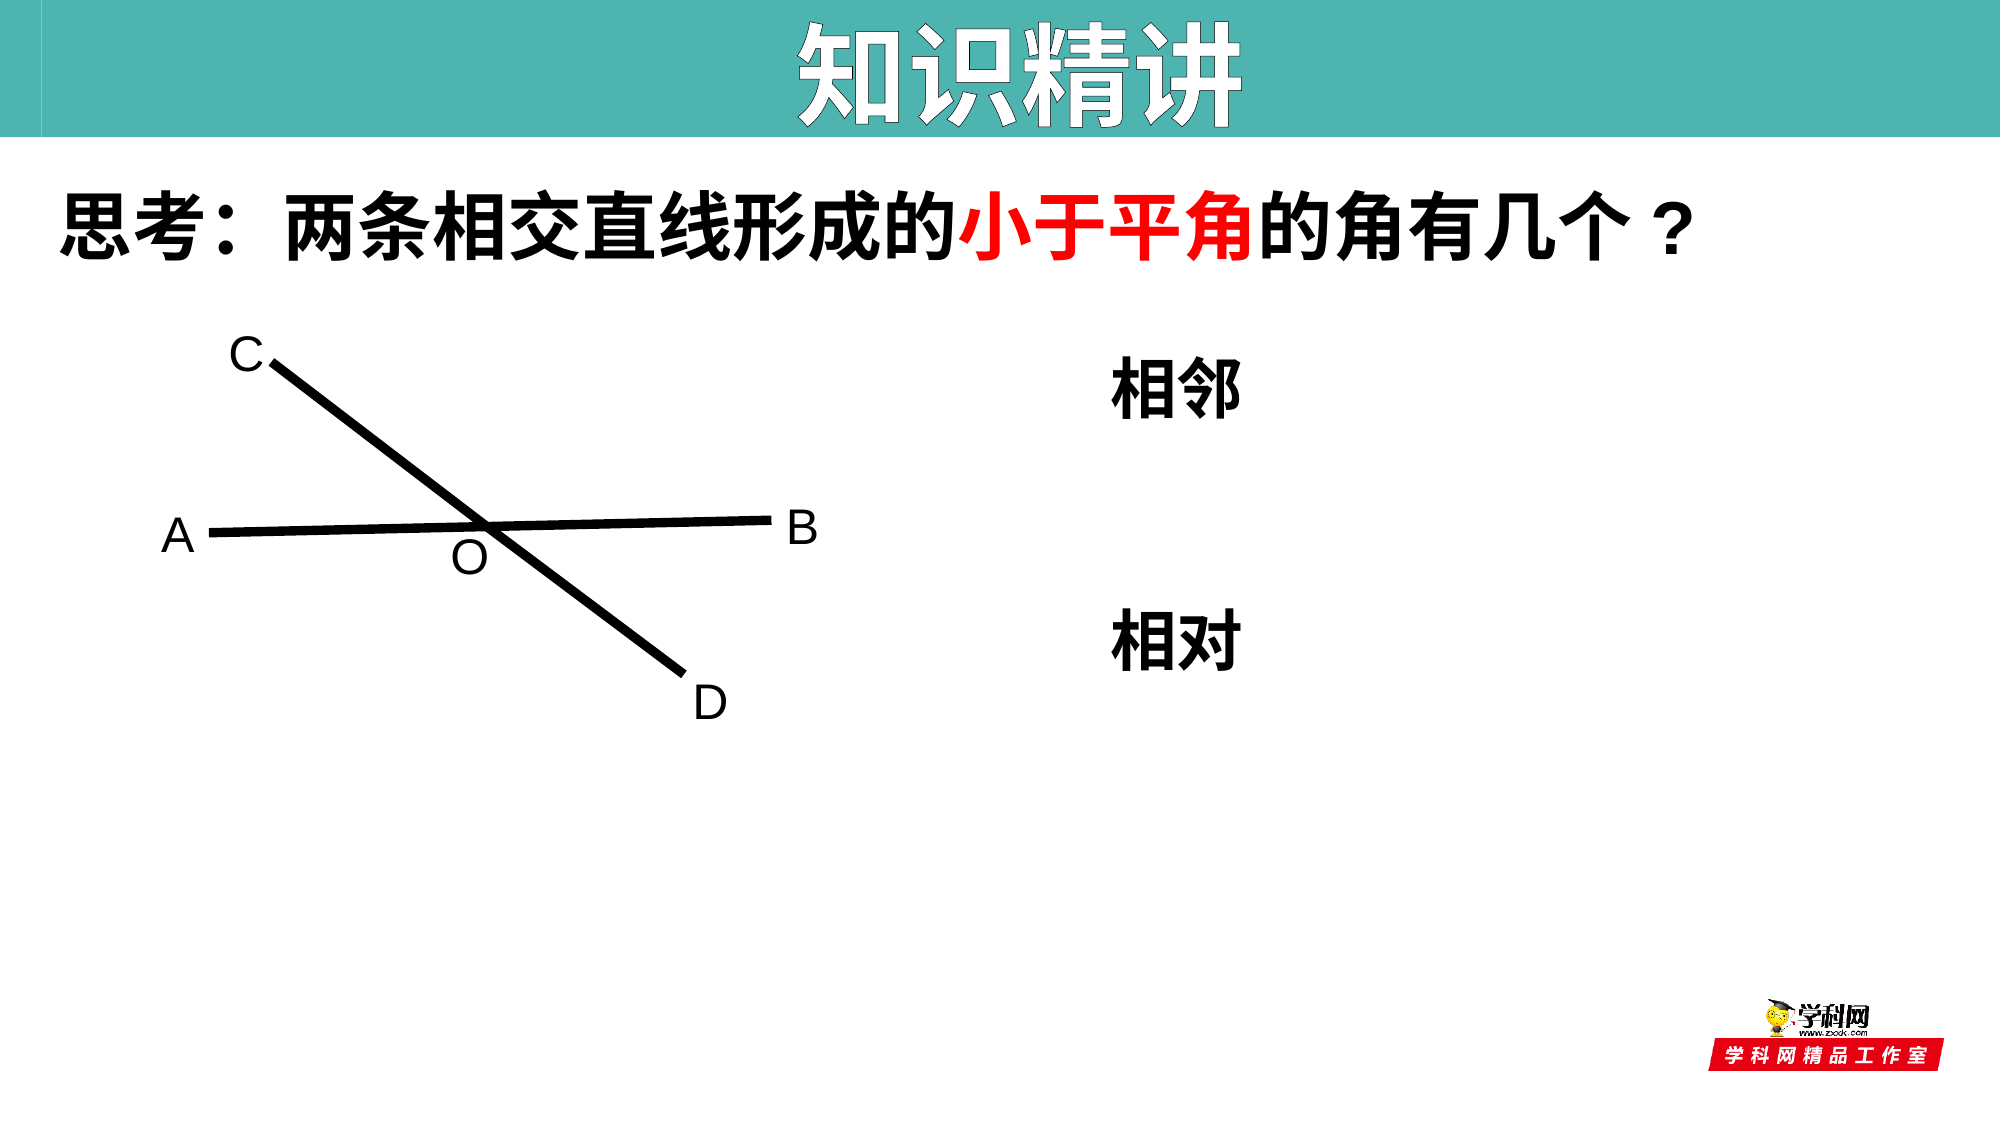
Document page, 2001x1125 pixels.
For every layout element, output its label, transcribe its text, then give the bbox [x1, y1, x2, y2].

text_box 思考：两条相交直线形成的小于平角的角有几个? [42, 172, 1932, 278]
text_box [0, 0, 2000, 138]
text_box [133, 313, 847, 738]
picture [1766, 999, 1869, 1037]
text_box 相邻 [1095, 339, 1259, 434]
text_box 相对 [1095, 591, 1259, 687]
picture [1708, 1038, 1944, 1071]
